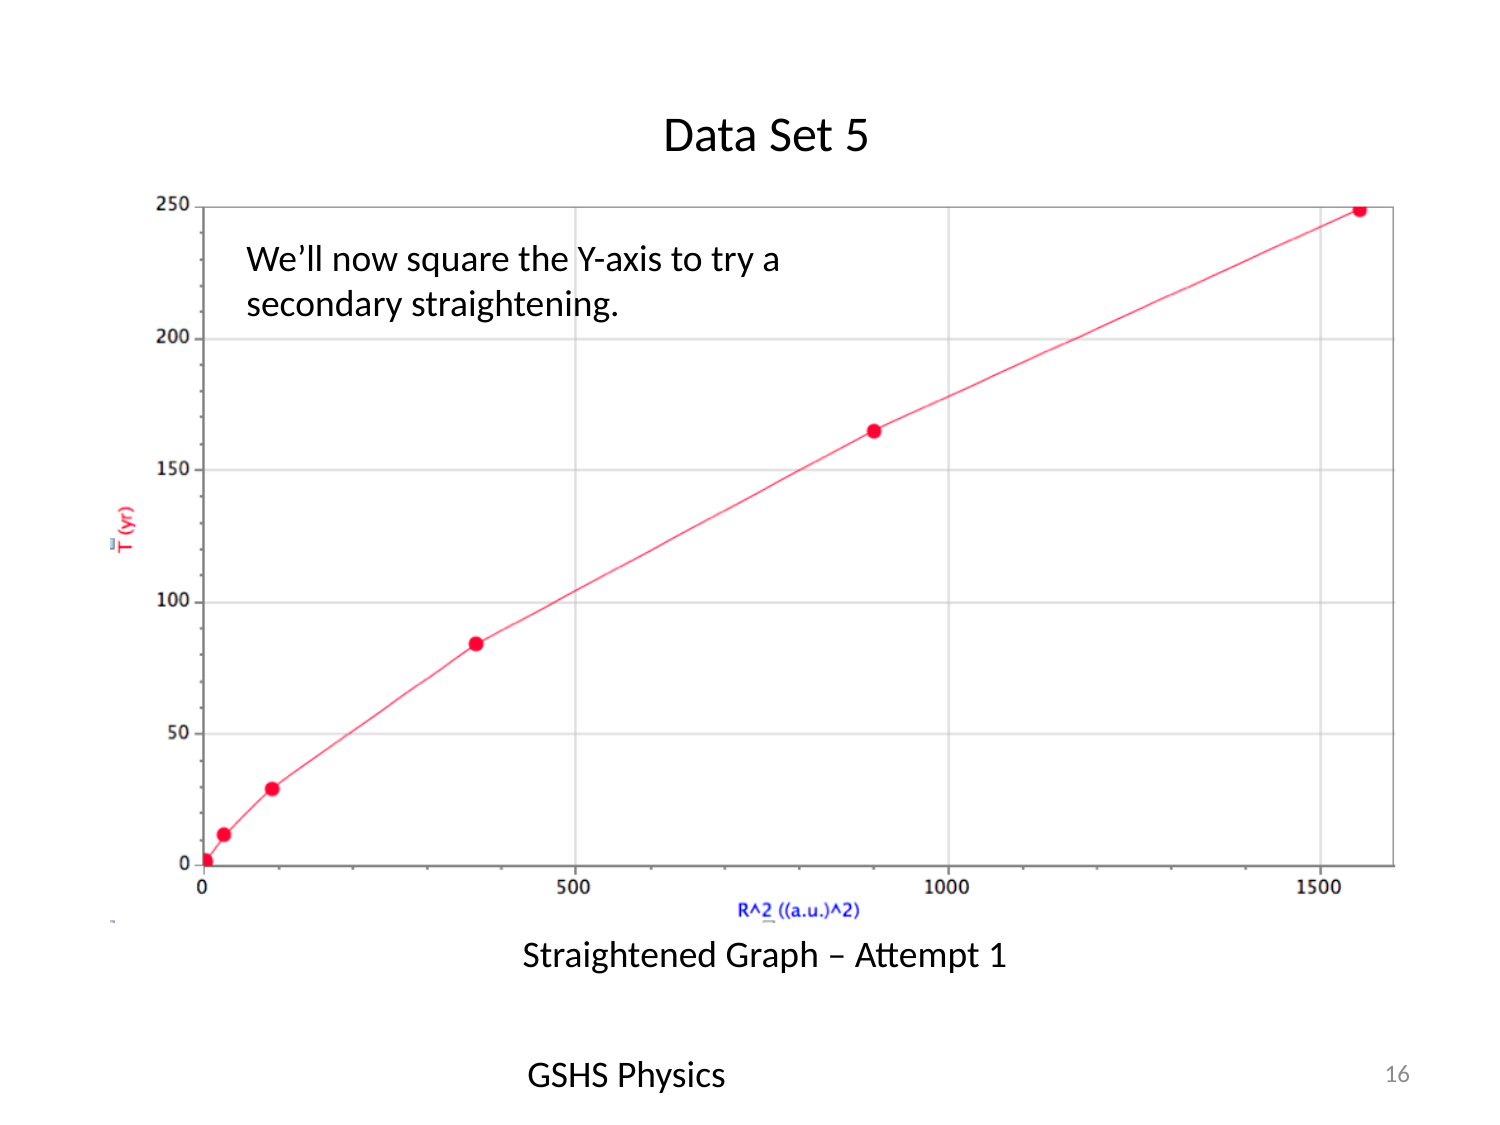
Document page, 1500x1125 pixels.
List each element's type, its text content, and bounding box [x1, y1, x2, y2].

footer GSHS Physics [512, 1042, 988, 1103]
text_box Straightened Graph – Attempt 1 [507, 932, 1044, 982]
picture [110, 169, 1413, 923]
slide_number 16 [1074, 1042, 1425, 1103]
text_box Data Set 5 [648, 94, 904, 168]
